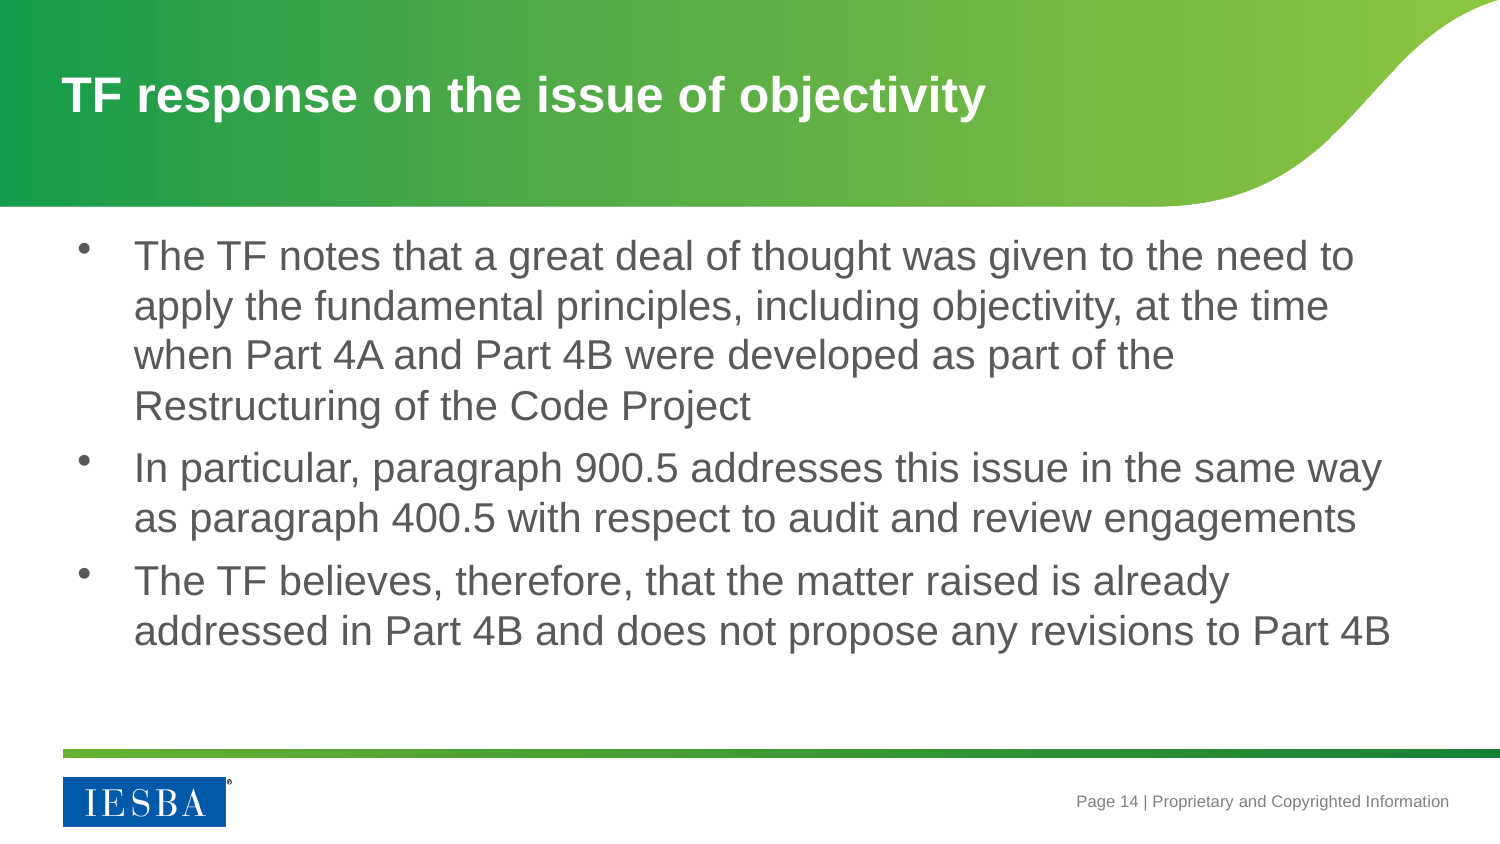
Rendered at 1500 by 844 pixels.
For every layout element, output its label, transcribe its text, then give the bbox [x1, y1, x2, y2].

list The TF notes that a great deal of thought was given to the need to apply the fundamental principles, including objectivity, at the time when Part 4A and Part 4B were developed as part of the Restructuring of the Code Project In particular, paragraph 900.5 addresses this issue in the same way as paragraph 400.5 with respect to audit and review engagements The TF believes, therefore, that the matter raised is already addressed in Part 4B and does not propose any revisions to Part 4B [62, 220, 1450, 724]
picture [0, 0, 1500, 207]
picture [63, 777, 232, 827]
title TF response on the issue of objectivity [61, 59, 1299, 125]
